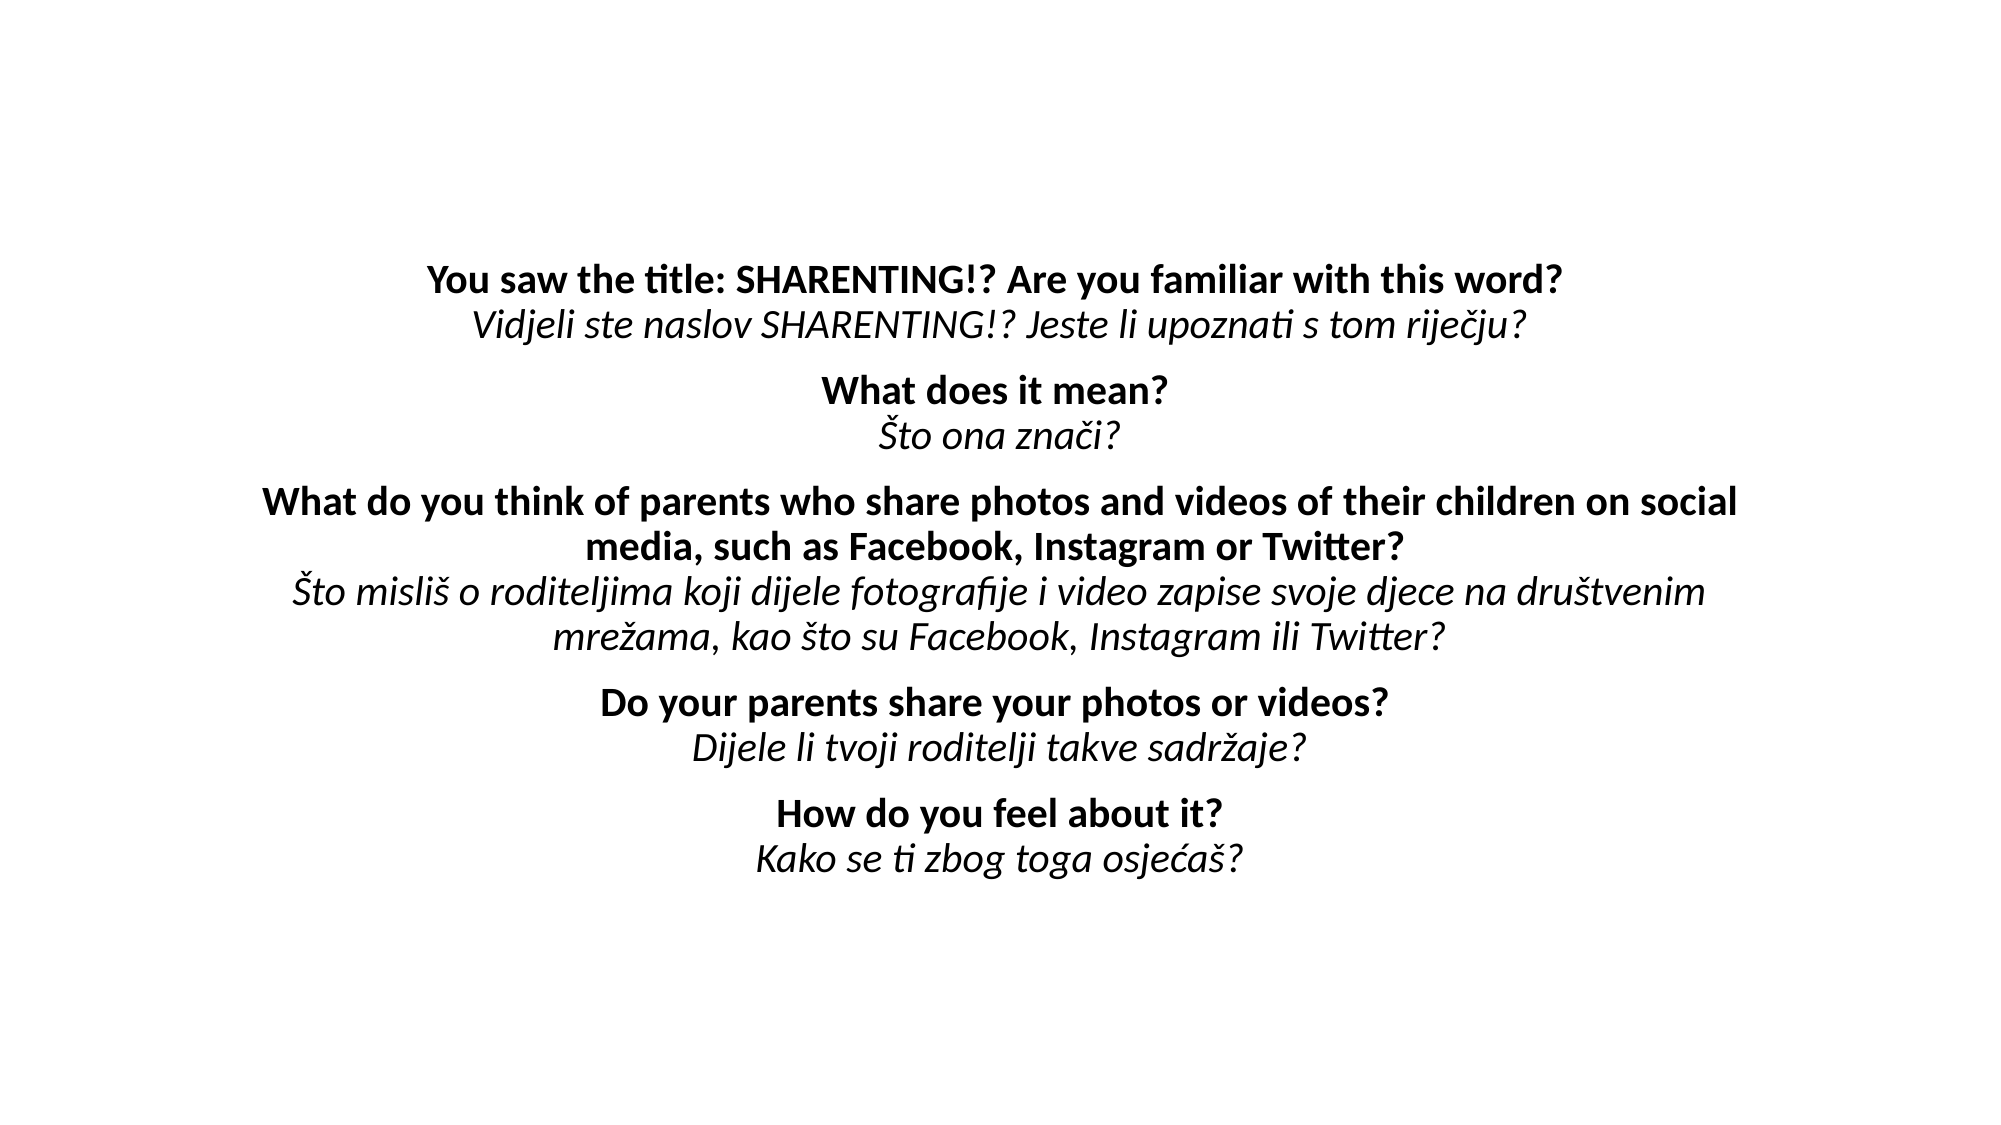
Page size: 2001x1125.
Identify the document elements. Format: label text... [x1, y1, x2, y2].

text_box You saw the title: SHARENTING!? Are you familiar with this word? Vidjeli ste naslov SHARENTING!? Jeste li upoznati s tom riječju? What does it mean? Što ona znači? What do you think of parents who share photos and videos of their children on social media, such as Facebook, Instagram or Twitter? Što misliš o roditeljima koji dijele fotografije i video zapise svoje djece na društvenim mrežama, kao što su Facebook, Instagram ili Twitter? Do your parents share your photos or videos? Dijele li tvoji roditelji takve sadržaje? How do you feel about it? Kako se ti zbog toga osjećaš? [221, 249, 1779, 1125]
